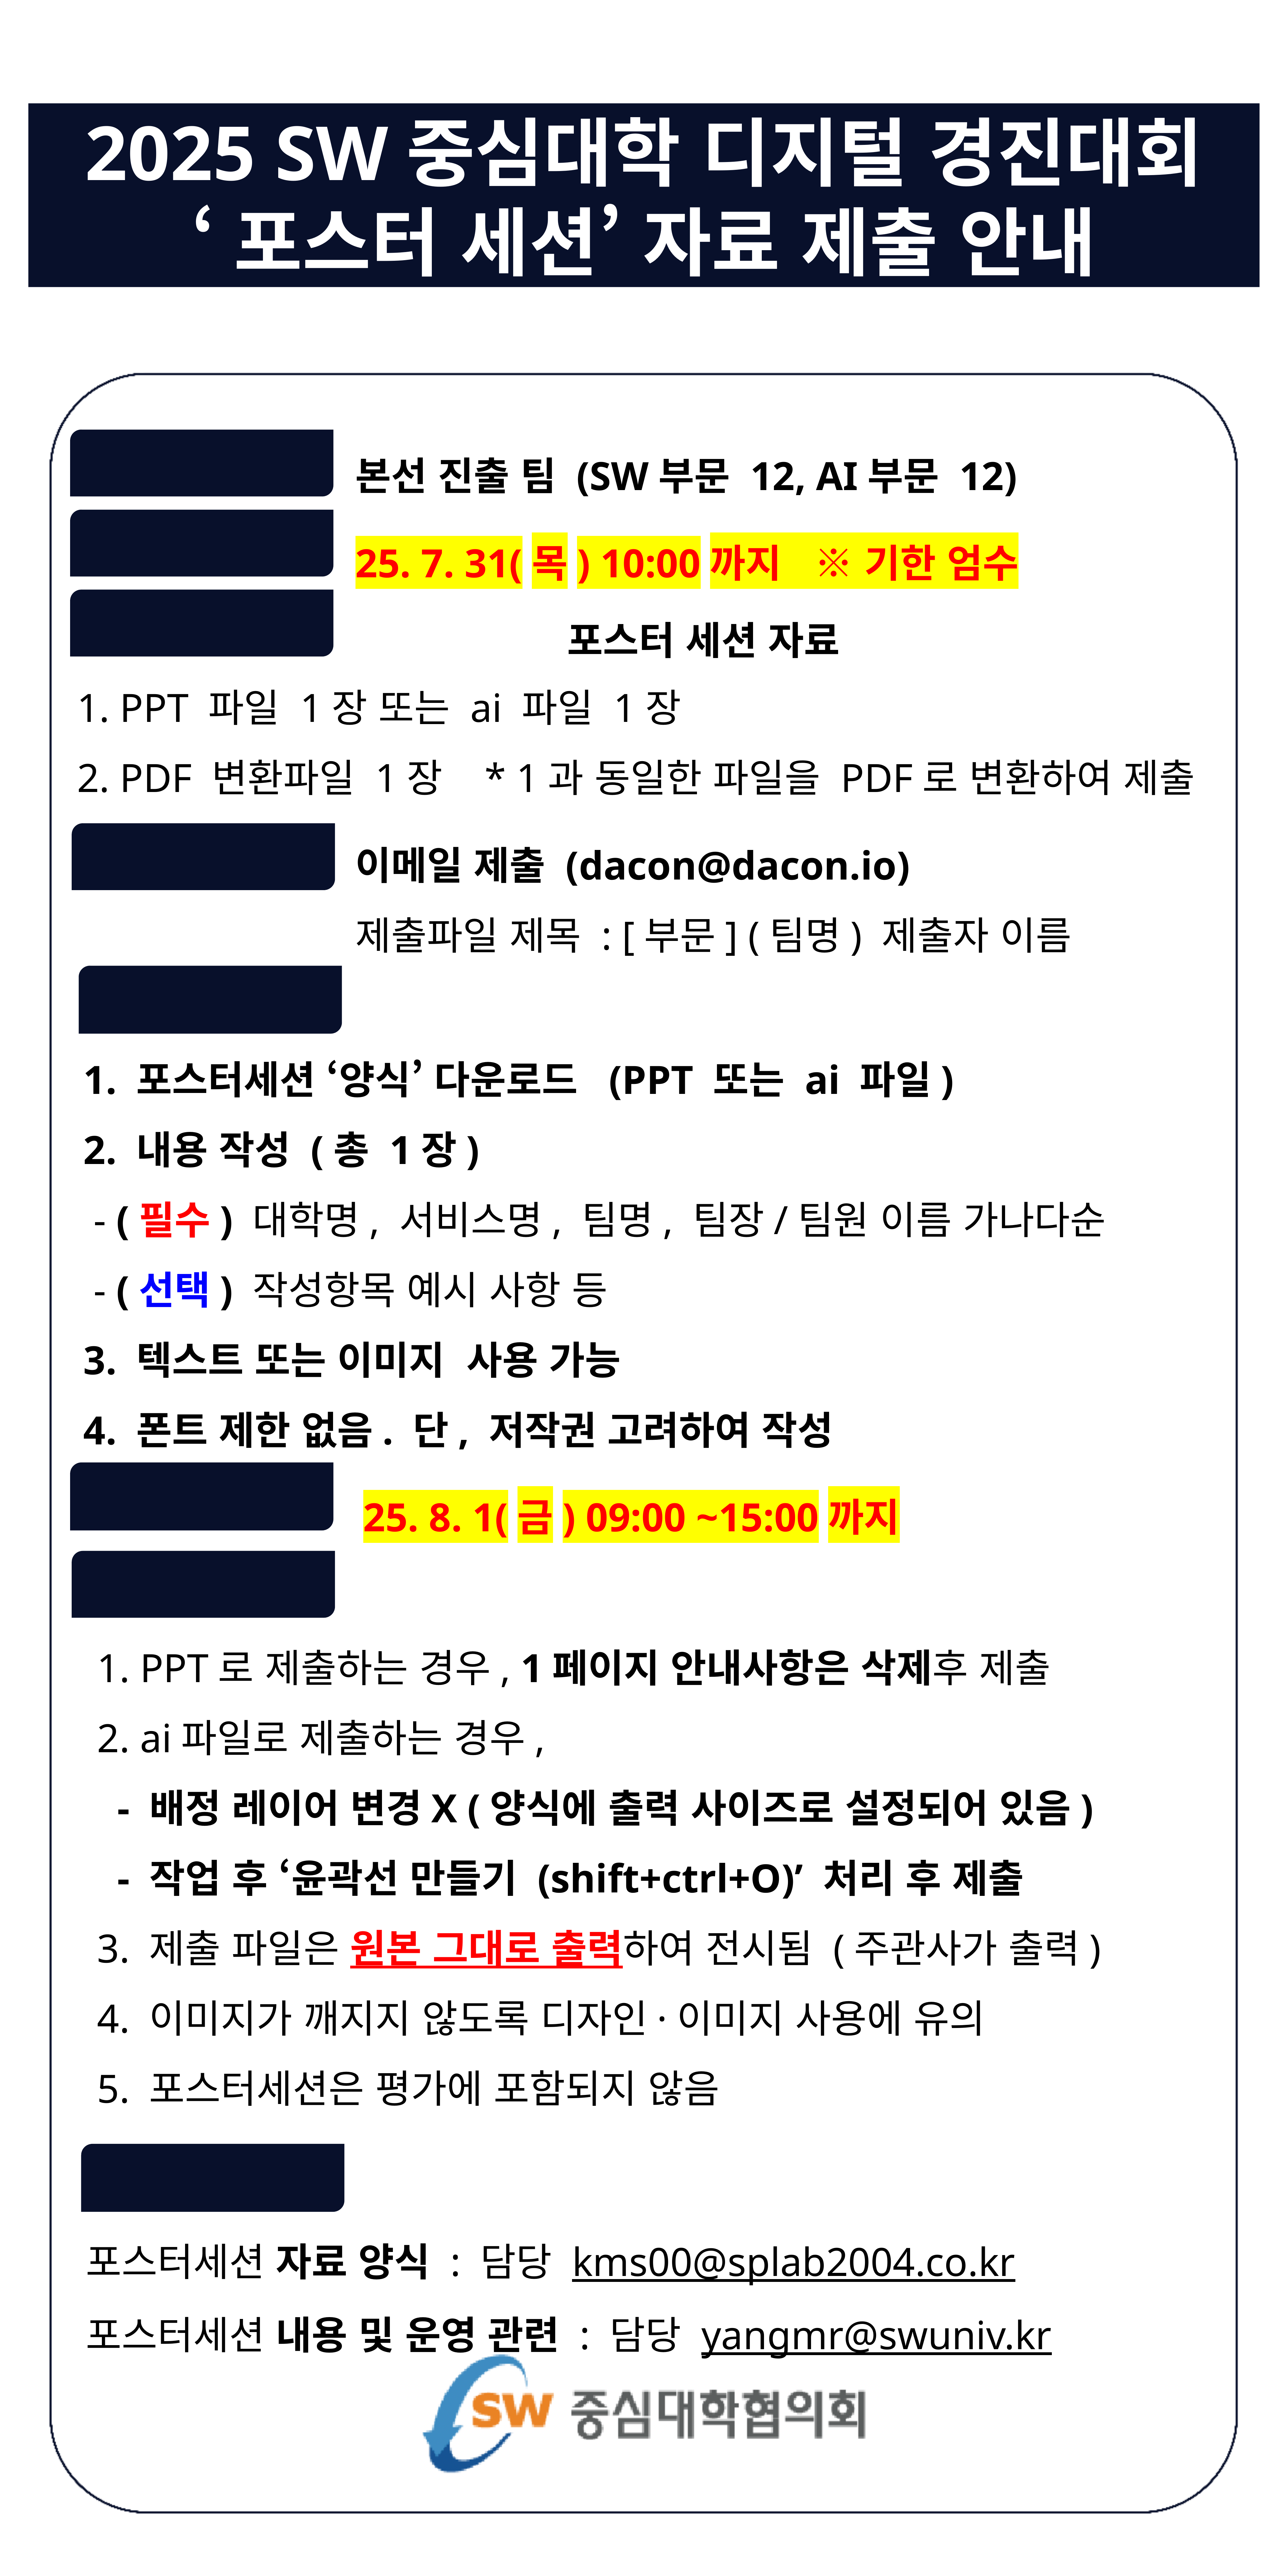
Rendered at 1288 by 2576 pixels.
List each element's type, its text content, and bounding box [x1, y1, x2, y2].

picture [0, 333, 1288, 2574]
text_box 2025 SW중심대학 디지털 경진대회 ‘포스터 세션’ 자료 제출 안내 [28, 103, 1260, 287]
